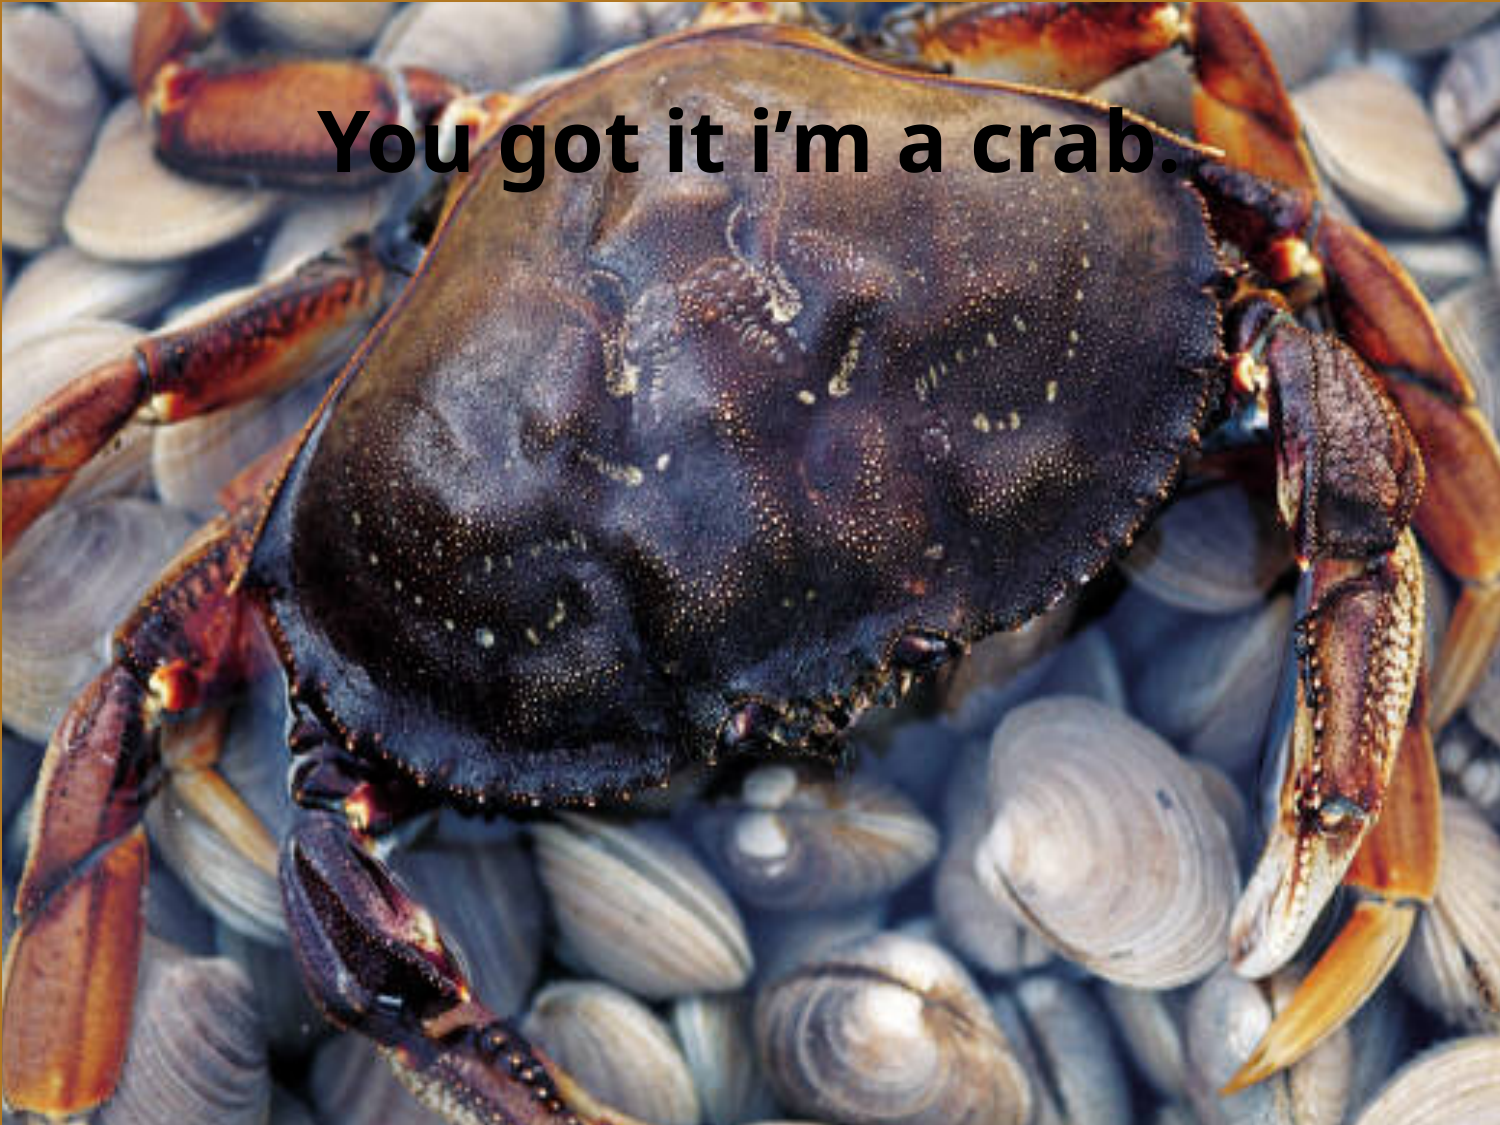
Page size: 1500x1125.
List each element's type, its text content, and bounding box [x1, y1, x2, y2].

title You got it i’m a crab. [75, 45, 1425, 233]
text_box [0, 0, 1500, 1125]
